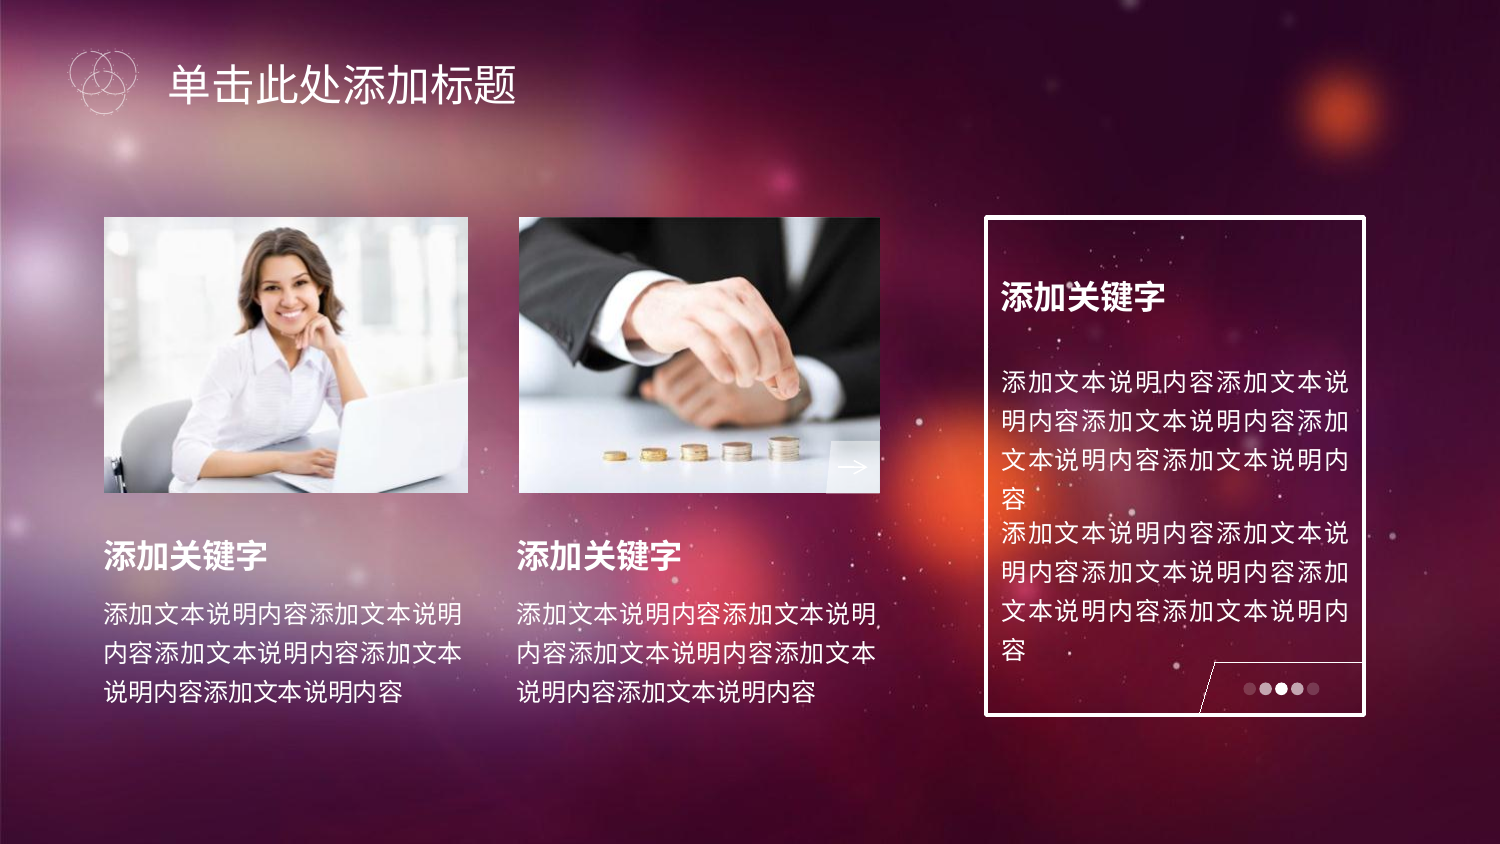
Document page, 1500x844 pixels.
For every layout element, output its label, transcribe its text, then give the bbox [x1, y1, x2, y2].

text_box [1198, 662, 1365, 716]
text_box 单击此处添加标题 [152, 50, 533, 118]
text_box 添加文本说明内容添加文本说明内容添加文本说明内容添加文本说明内容添加文本说明内容 [986, 501, 1365, 672]
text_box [1243, 682, 1320, 696]
text_box 添加关键字 [986, 256, 1223, 324]
text_box [986, 672, 1211, 716]
picture [0, 0, 1500, 844]
text_box 添加文本说明内容添加文本说明内容添加文本说明内容添加文本说明内容添加文本说明内容 [502, 582, 892, 714]
text_box 添加关键字 [502, 516, 739, 583]
text_box 添加文本说明内容添加文本说明内容添加文本说明内容添加文本说明内容添加文本说明内容 [88, 582, 479, 714]
text_box [986, 217, 1365, 350]
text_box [67, 48, 140, 116]
text_box 添加文本说明内容添加文本说明内容添加文本说明内容添加文本说明内容添加文本说明内容 [986, 350, 1365, 501]
text_box 添加关键字 [88, 516, 325, 583]
